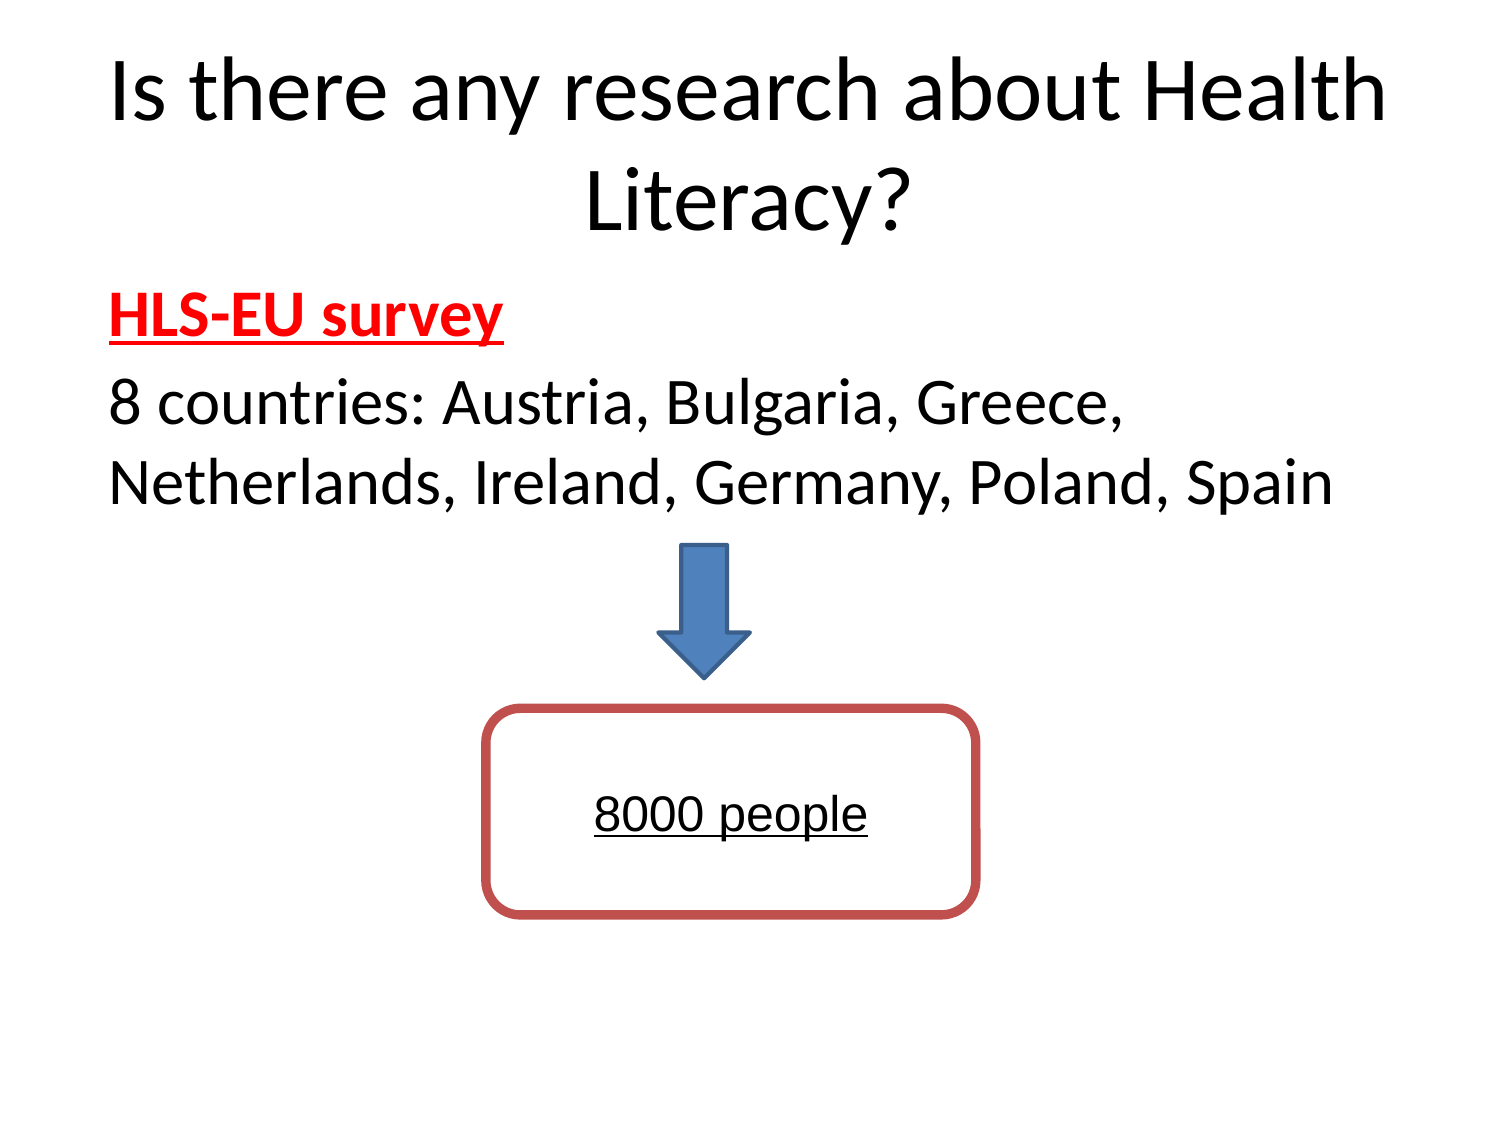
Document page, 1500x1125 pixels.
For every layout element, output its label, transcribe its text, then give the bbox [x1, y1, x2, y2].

title Is there any research about Health Literacy? [75, 45, 1425, 233]
text_box [656, 542, 752, 681]
text_box 8000 people [483, 706, 978, 918]
list HLS-EU survey 8 countries: Austria, Bulgaria, Greece, Netherlands, Ireland, Germany, Poland, Spain [75, 262, 1425, 1005]
